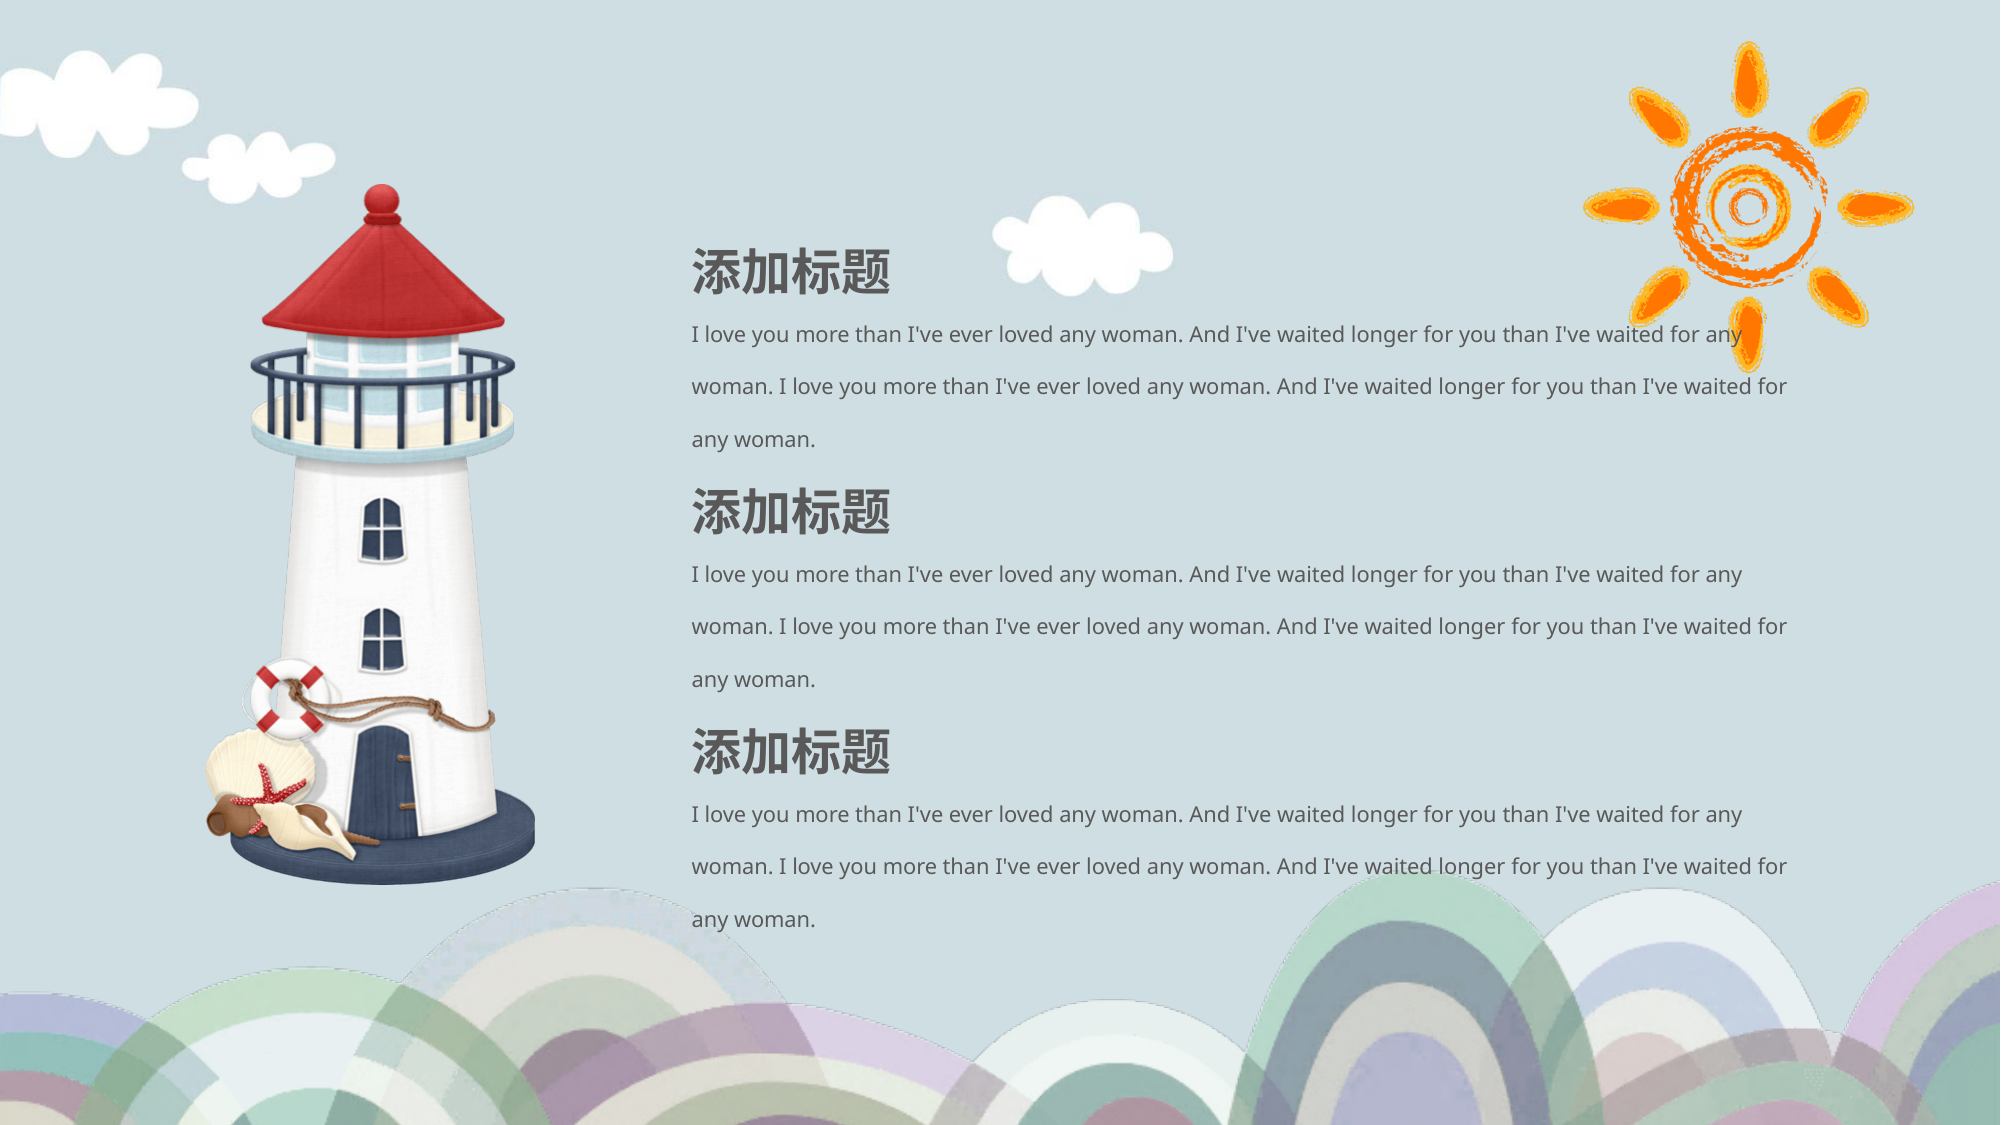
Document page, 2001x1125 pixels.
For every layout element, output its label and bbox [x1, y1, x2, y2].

picture [0, 9, 2000, 1125]
text_box [676, 700, 1817, 994]
text_box [676, 220, 1817, 460]
picture [1573, 0, 1947, 378]
text_box [676, 460, 1817, 700]
